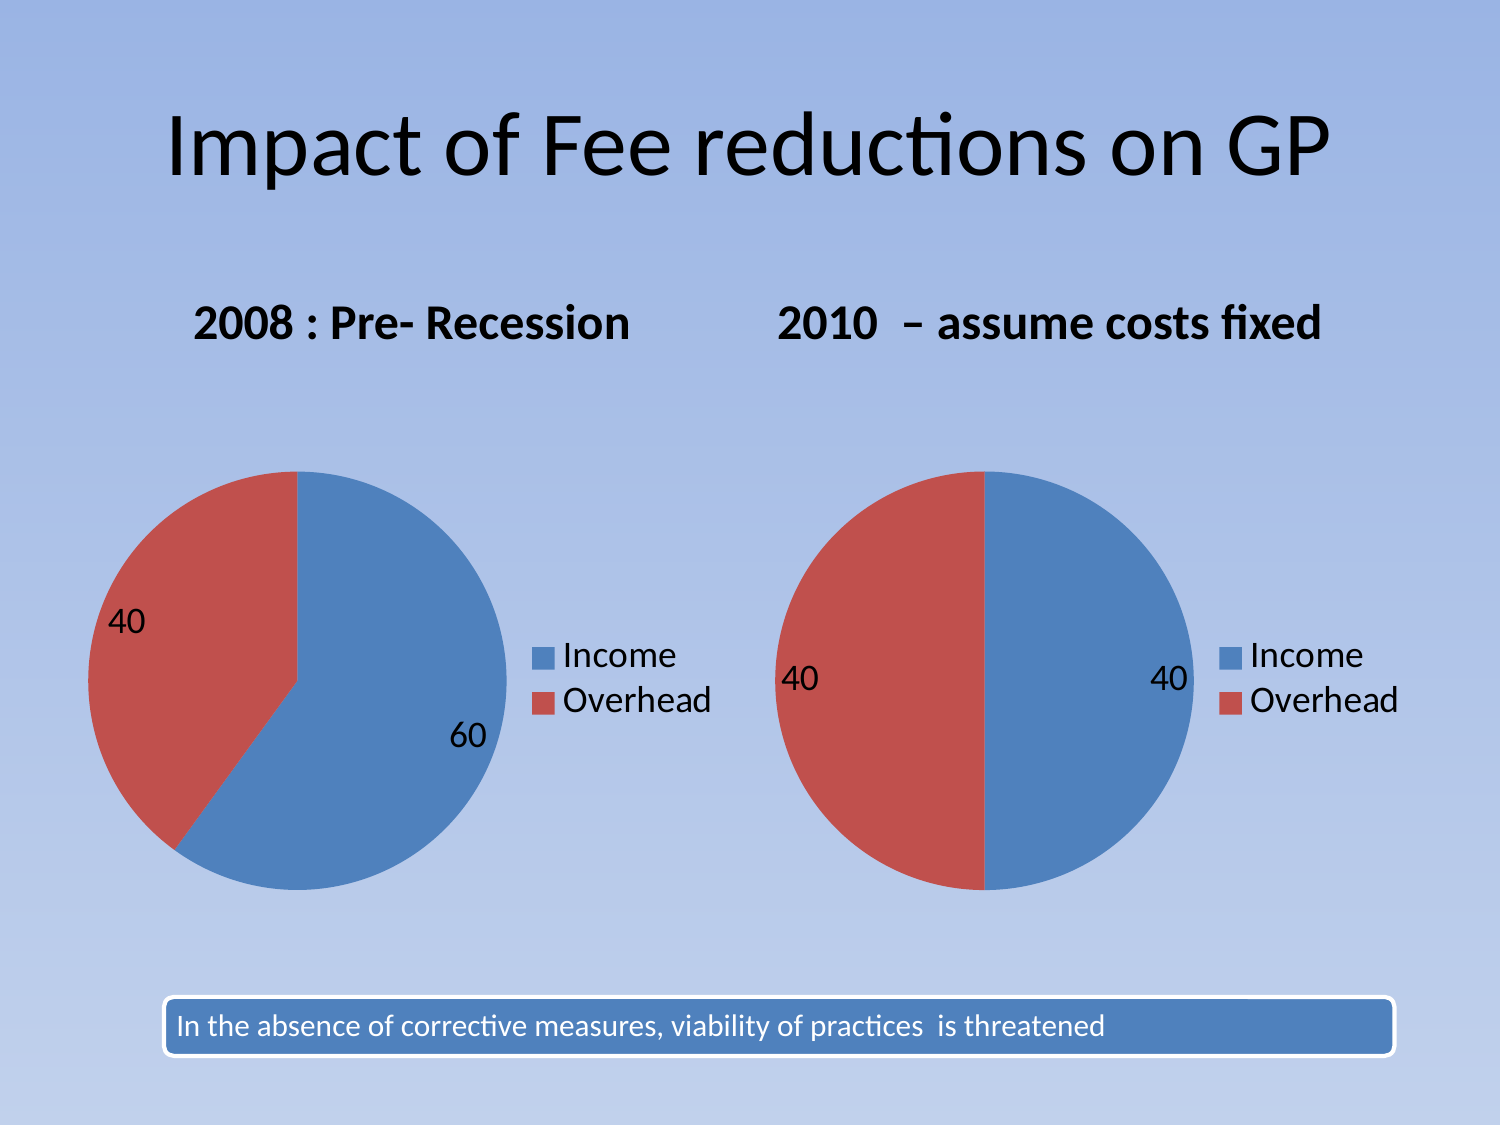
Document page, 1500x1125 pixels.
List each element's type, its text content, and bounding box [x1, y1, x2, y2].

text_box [163, 995, 1395, 1057]
list 2010 – assume costs fixed [761, 251, 1425, 356]
chart [761, 356, 1426, 1006]
chart [74, 356, 738, 1006]
list 2008 : Pre- Recession [75, 251, 738, 356]
title Impact of Fee reductions on GP [75, 45, 1425, 233]
